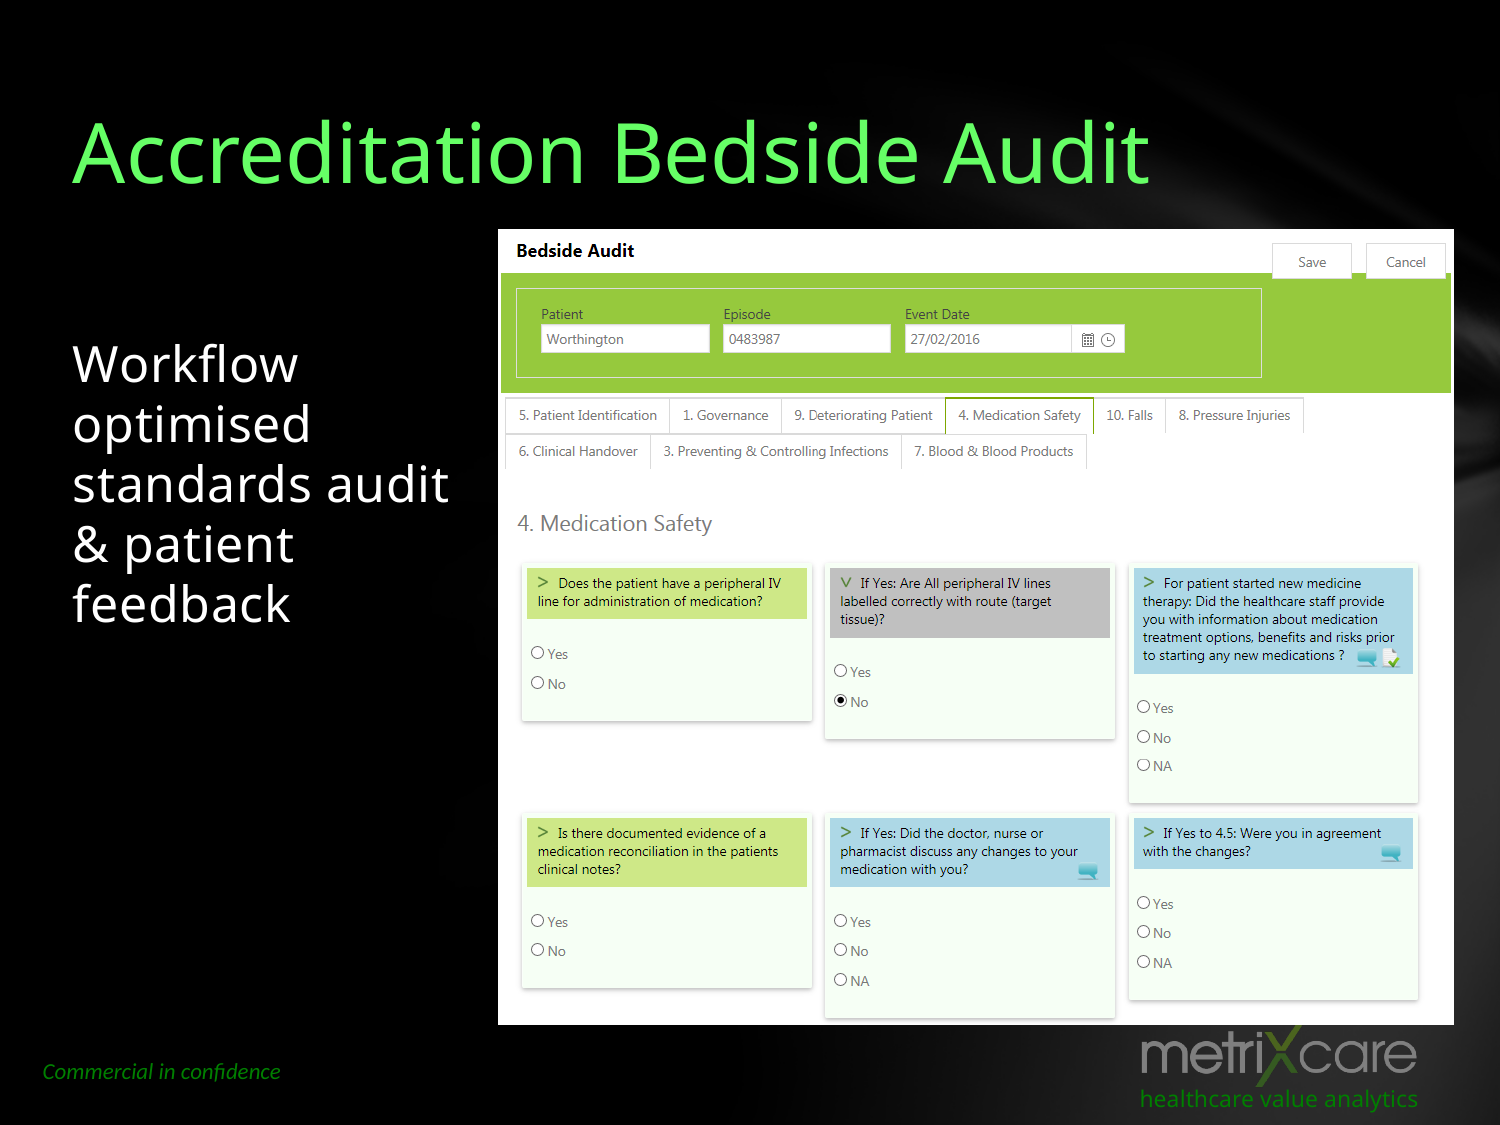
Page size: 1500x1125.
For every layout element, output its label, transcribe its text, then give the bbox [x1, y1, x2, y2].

picture [498, 228, 1454, 1094]
list Workflow optimised standards audit & patient feedback [57, 239, 485, 1015]
title Accreditation Bedside Audit [57, 33, 1318, 209]
